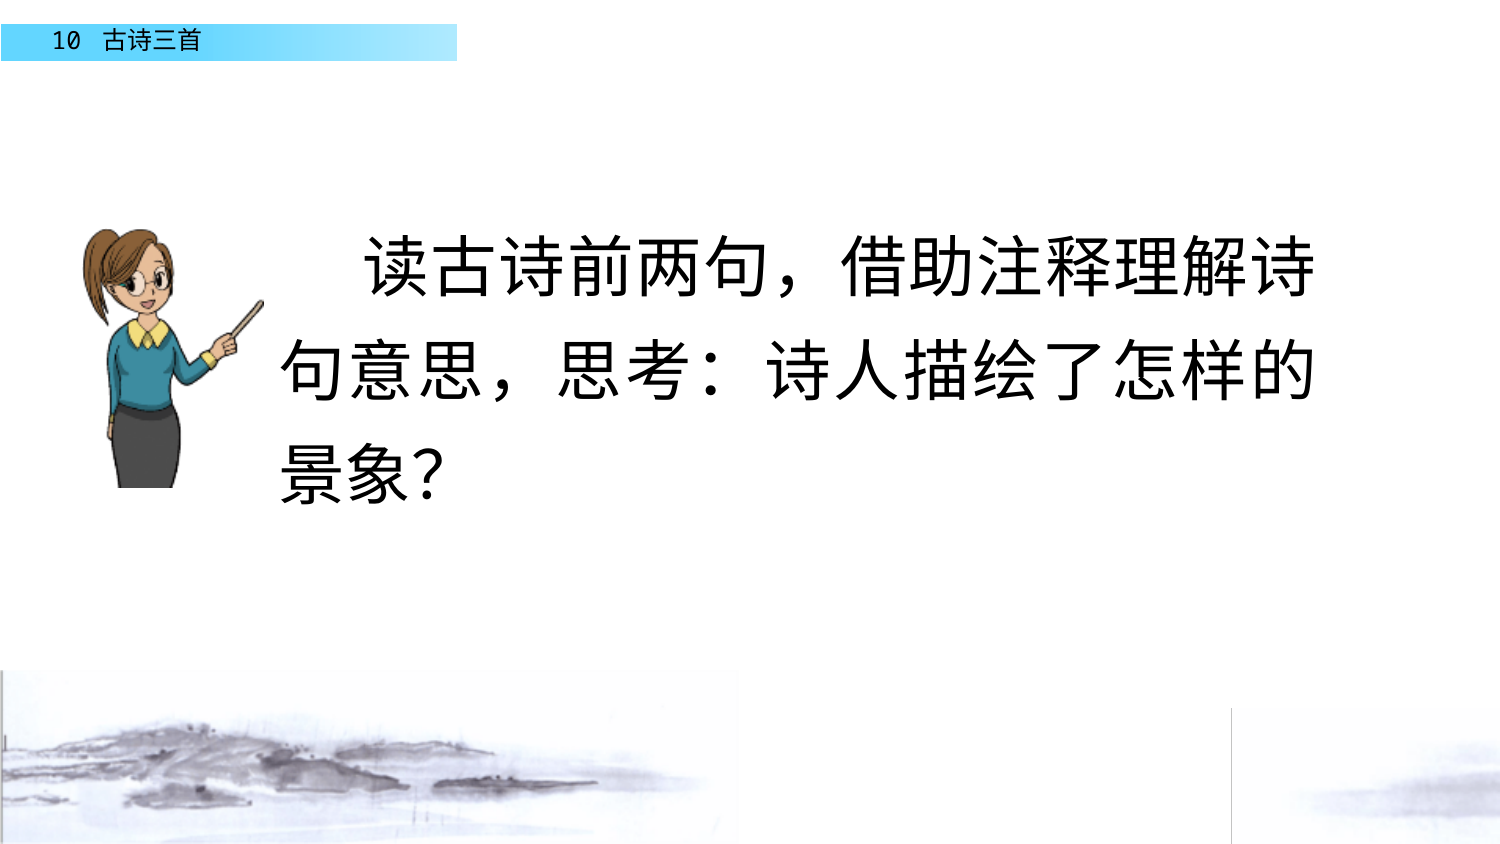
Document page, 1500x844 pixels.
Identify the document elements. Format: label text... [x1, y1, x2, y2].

picture [0, 670, 739, 844]
picture [82, 228, 264, 489]
text_box 读古诗前两句，借助注释理解诗句意思，思考：诗人描绘了怎样的景象？ [263, 193, 1333, 520]
picture [1230, 708, 1500, 844]
